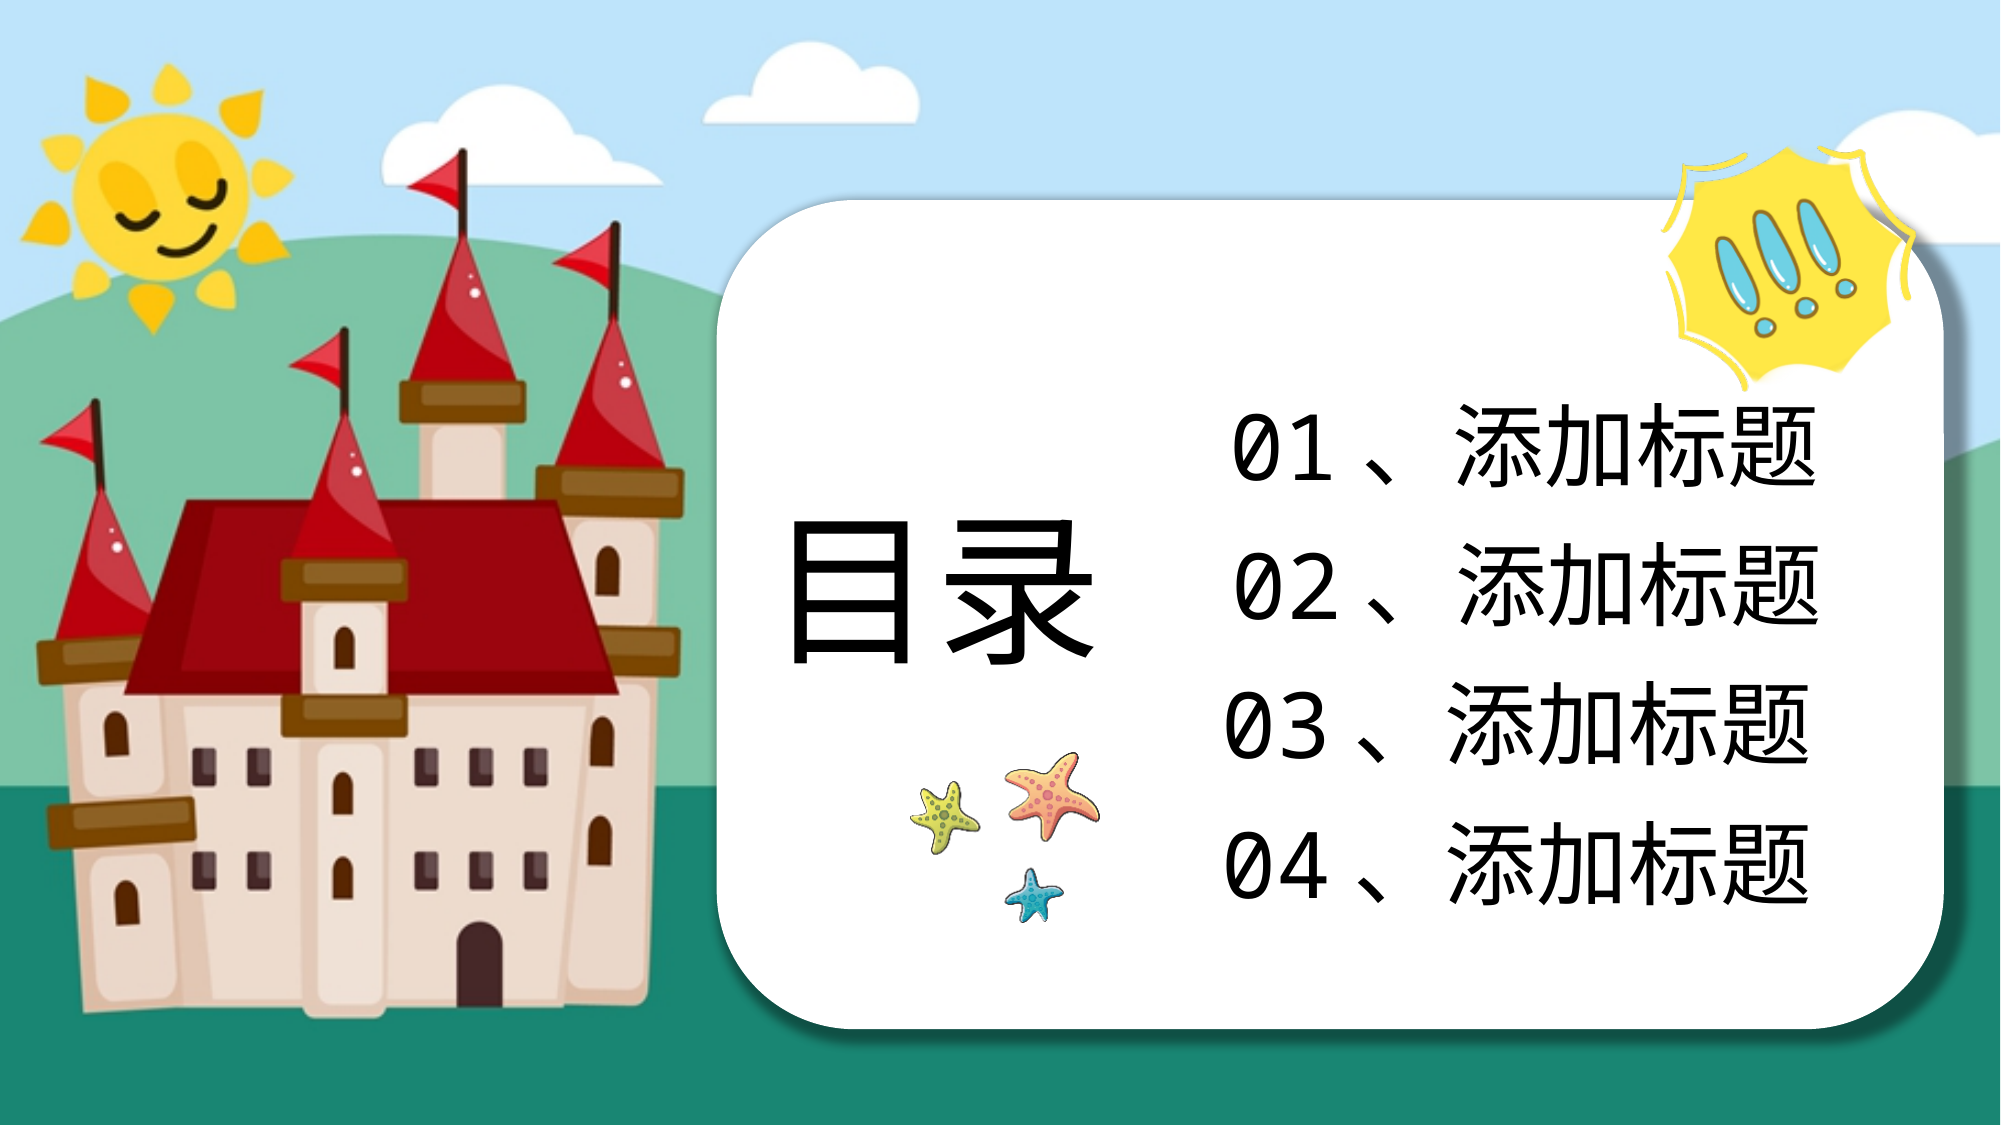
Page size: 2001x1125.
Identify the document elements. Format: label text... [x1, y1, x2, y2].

text_box 04、添加标题 [1206, 799, 1827, 924]
text_box 01、添加标题 [1214, 381, 1835, 506]
text_box 目录 [754, 477, 1118, 692]
text_box 03、添加标题 [1206, 659, 1827, 785]
picture [0, 0, 2001, 1125]
text_box 02、添加标题 [1216, 520, 1838, 646]
